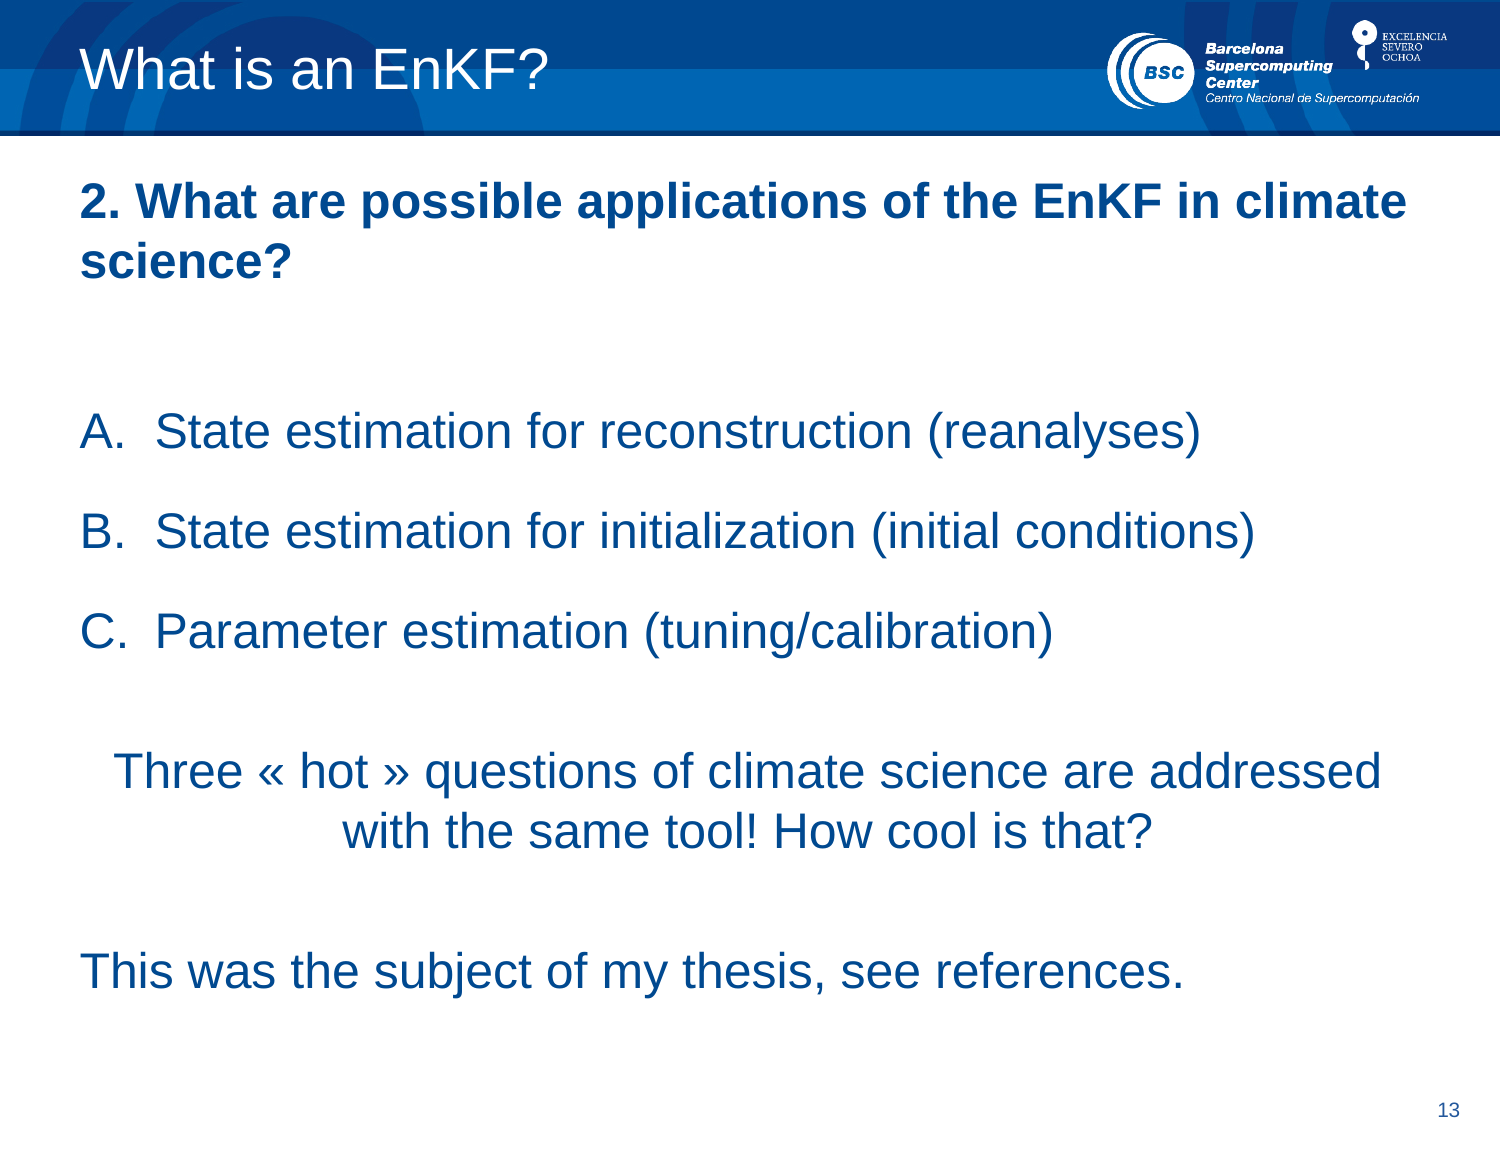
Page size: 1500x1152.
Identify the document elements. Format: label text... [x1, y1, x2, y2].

title What is an EnKF? [65, 23, 1081, 138]
list 2. What are possible applications of the EnKF in climate science? State estimation for reconstruction (reanalyses) State estimation for initialization (initial conditions) Parameter estimation (tuning/calibration) Three « hot » questions of climate science are addressed with the same tool! How cool is that? This was the subject of my thesis, see references. [64, 161, 1432, 1068]
picture [0, 0, 1500, 136]
